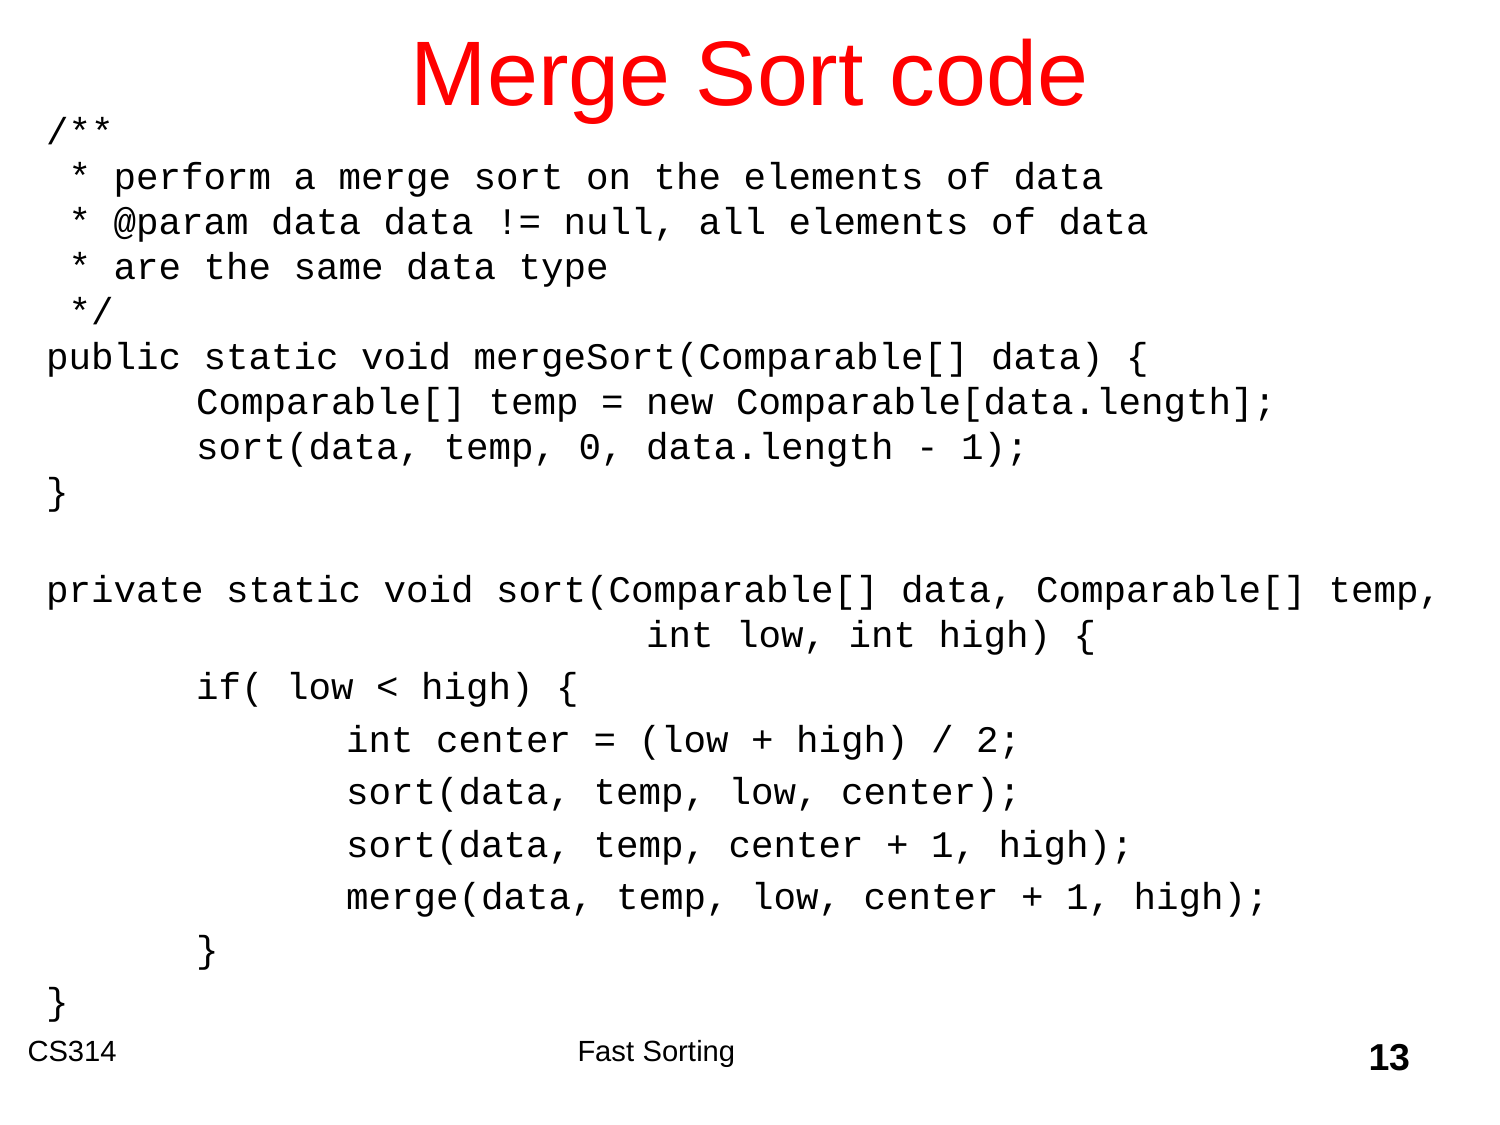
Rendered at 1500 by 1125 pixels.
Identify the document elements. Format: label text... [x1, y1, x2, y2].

slide_number CS314 [12, 1024, 451, 1101]
title Merge Sort code [112, 0, 1388, 99]
footer Fast Sorting [562, 1030, 1063, 1101]
slide_number 13 [1112, 1030, 1426, 1101]
text_box /** * perform a merge sort on the elements of data * @param data data != null, all elements of data * are the same data type */ public static void mergeSort(Comparable[] data) { Comparable[] temp = new Comparable[data.length]; sort(data, temp, 0, data.length - 1); } private static void sort(Comparable[] data, Comparable[] temp, int low, int high) { if( low < high) { int center = (low + high) / 2; sort(data, temp, low, center); sort(data, temp, center + 1, high); merge(data, temp, low, center + 1, high); } } [31, 99, 1469, 1030]
